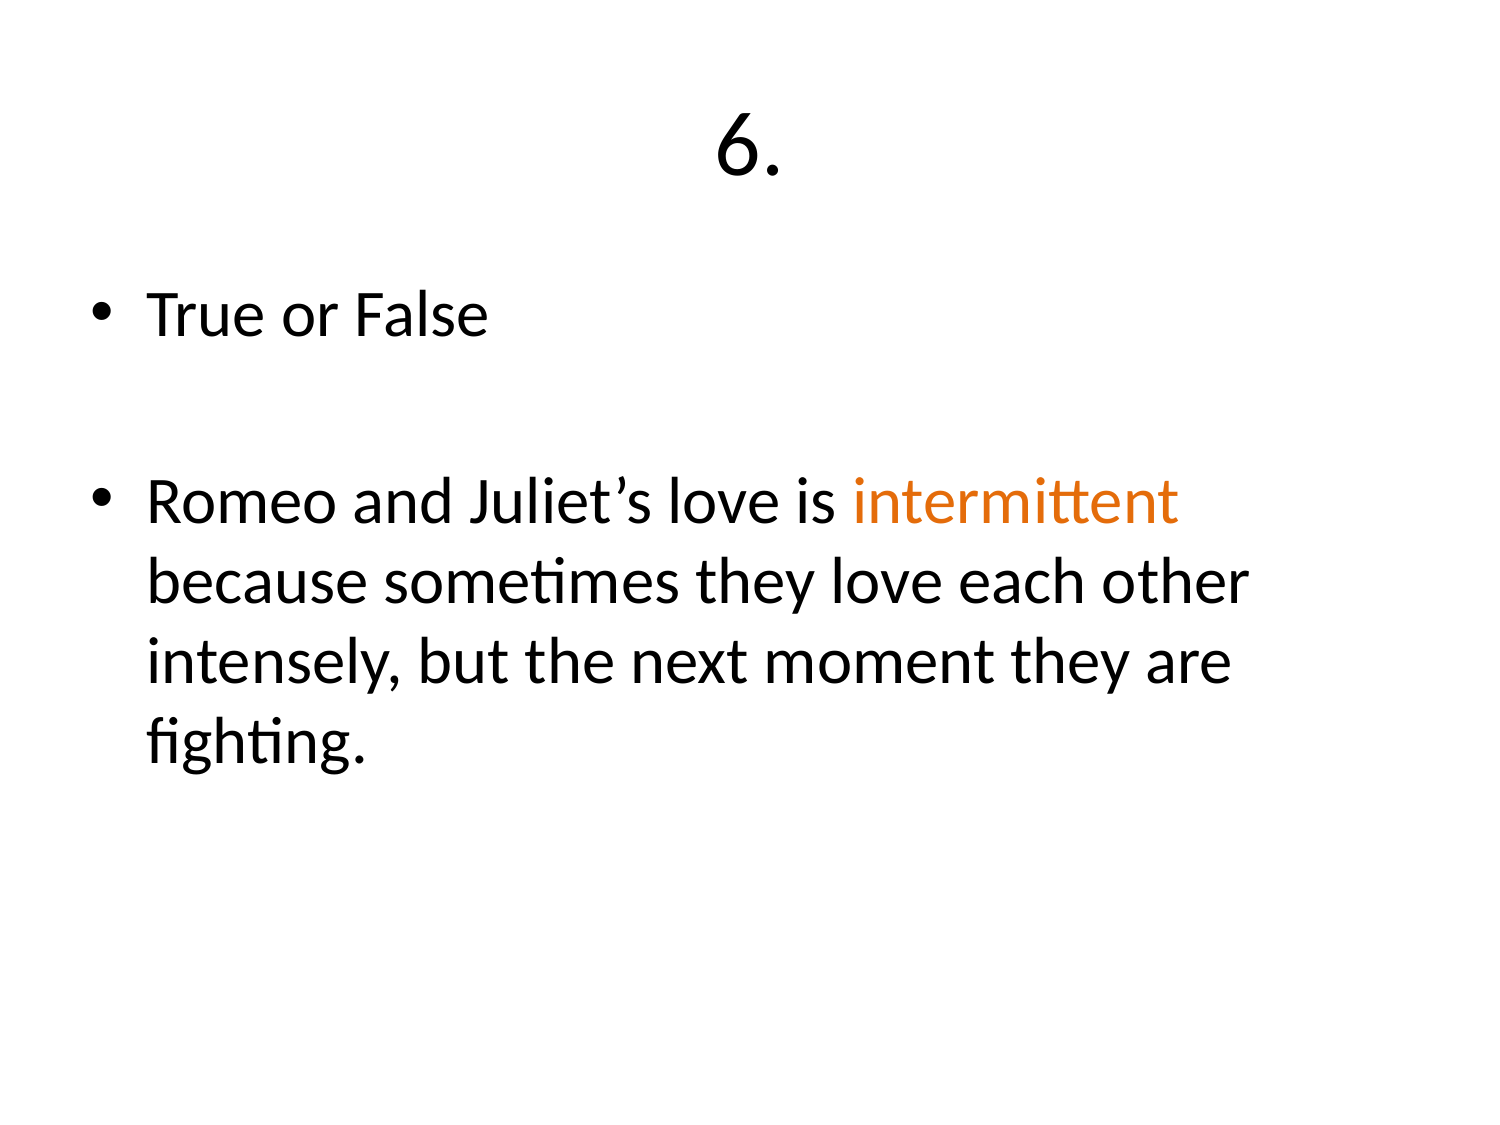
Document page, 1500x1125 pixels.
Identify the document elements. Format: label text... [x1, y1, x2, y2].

title 6. [75, 45, 1425, 233]
list True or False Romeo and Juliet’s love is intermittent because sometimes they love each other intensely, but the next moment they are fighting. [75, 262, 1425, 1005]
